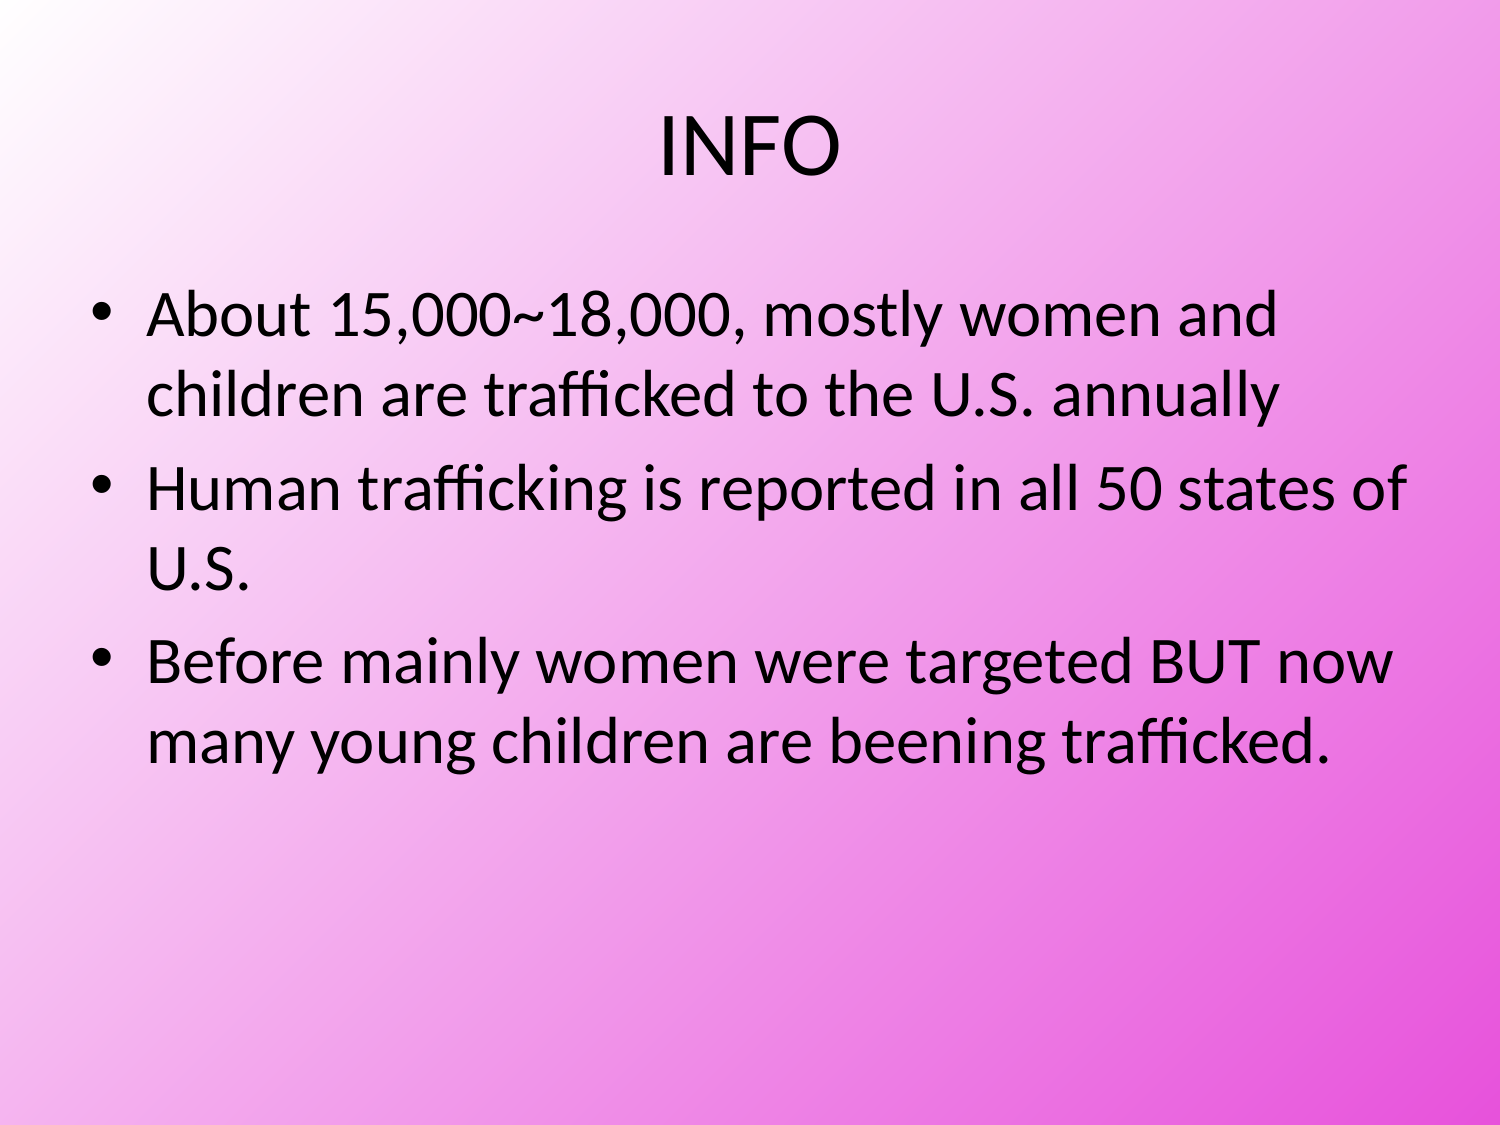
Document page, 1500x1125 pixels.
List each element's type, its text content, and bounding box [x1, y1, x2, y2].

list About 15,000~18,000, mostly women and children are trafficked to the U.S. annually Human trafficking is reported in all 50 states of U.S. Before mainly women were targeted BUT now many young children are beening trafficked. [75, 262, 1425, 1005]
title INFO [75, 45, 1425, 233]
